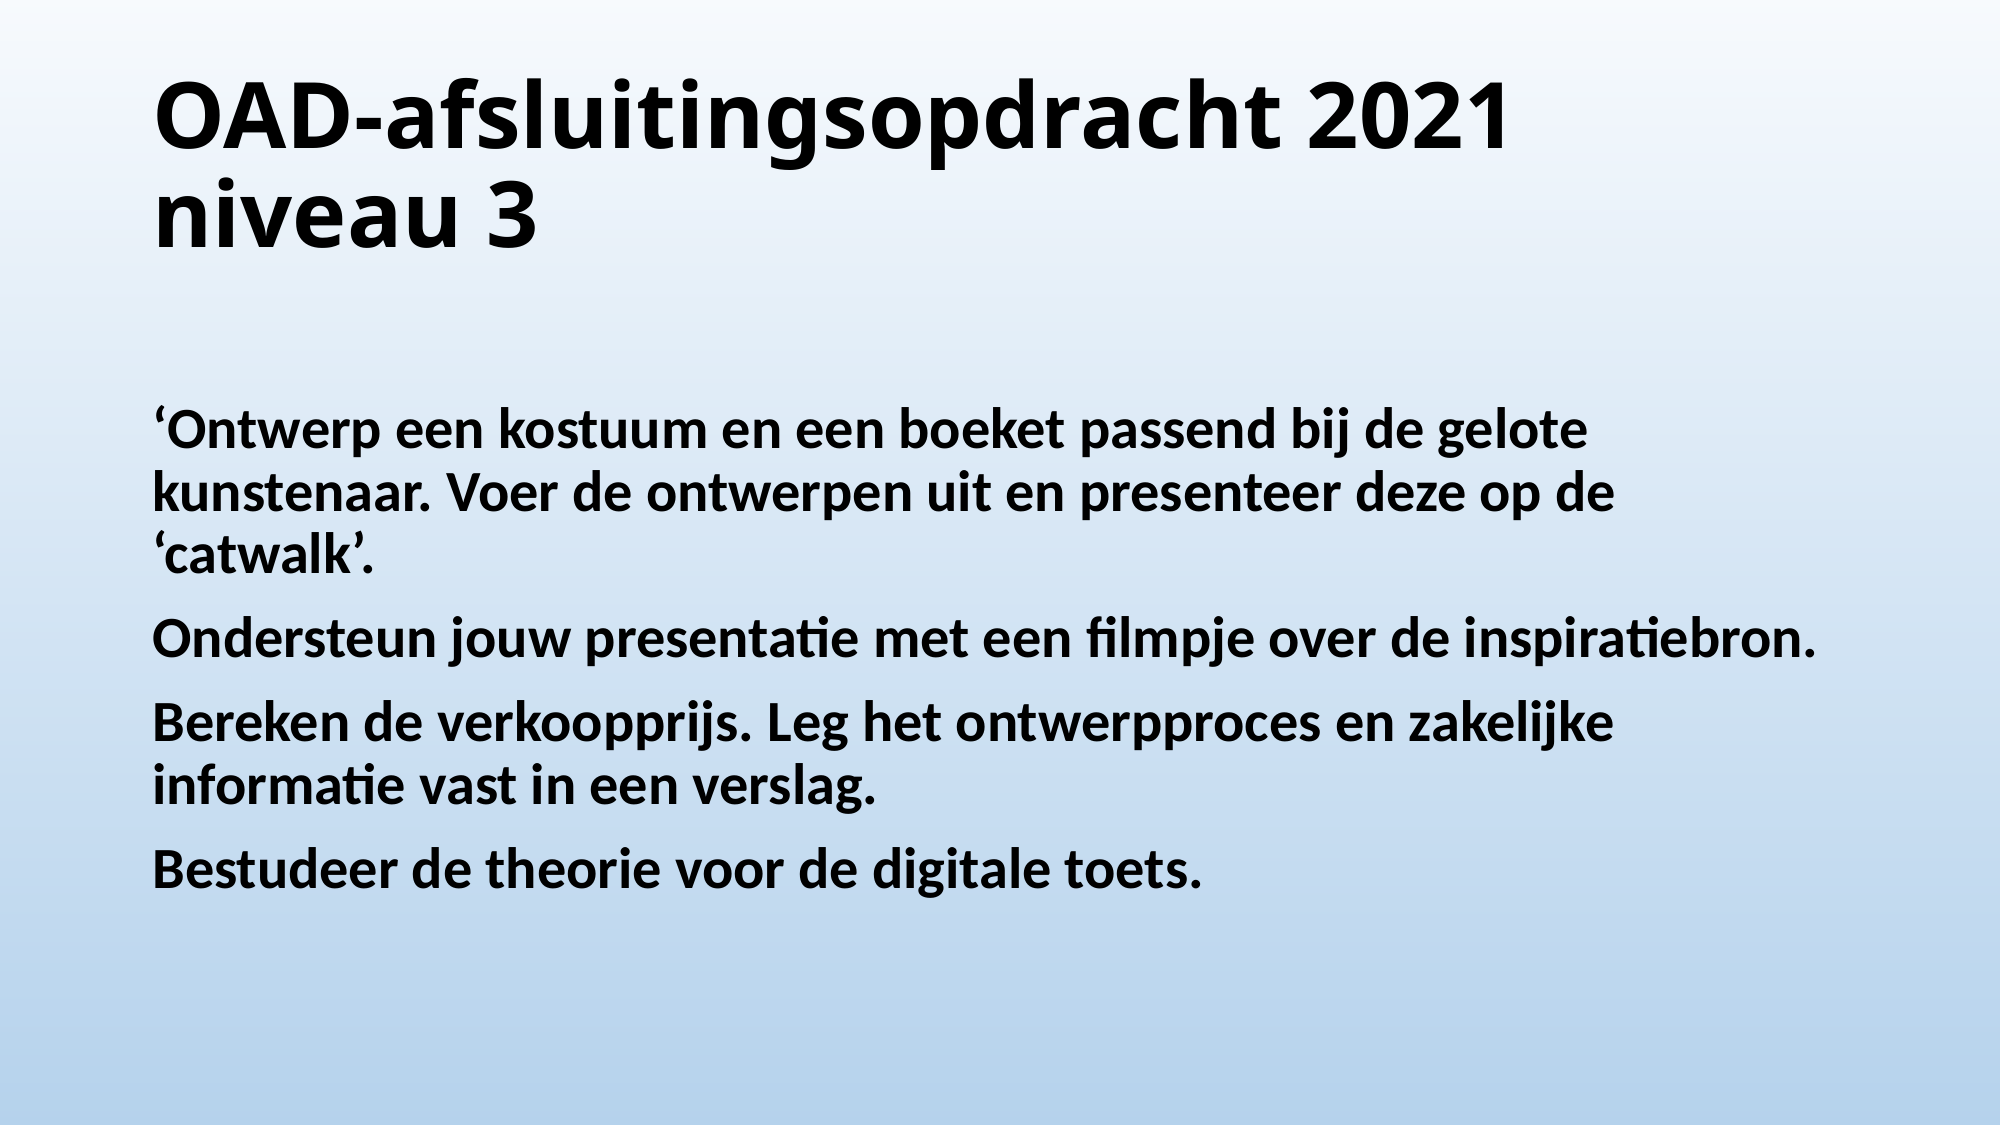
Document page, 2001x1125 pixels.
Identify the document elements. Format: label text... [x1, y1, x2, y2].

list ‘Ontwerp een kostuum en een boeket passend bij de gelote kunstenaar. Voer de ontwerpen uit en presenteer deze op de ‘catwalk’. Ondersteun jouw presentatie met een filmpje over de inspiratiebron. Bereken de verkoopprijs. Leg het ontwerpproces en zakelijke informatie vast in een verslag. Bestudeer de theorie voor de digitale toets. [137, 299, 1863, 1094]
title OAD-afsluitingsopdracht 2021 niveau 3 [137, 59, 1863, 278]
